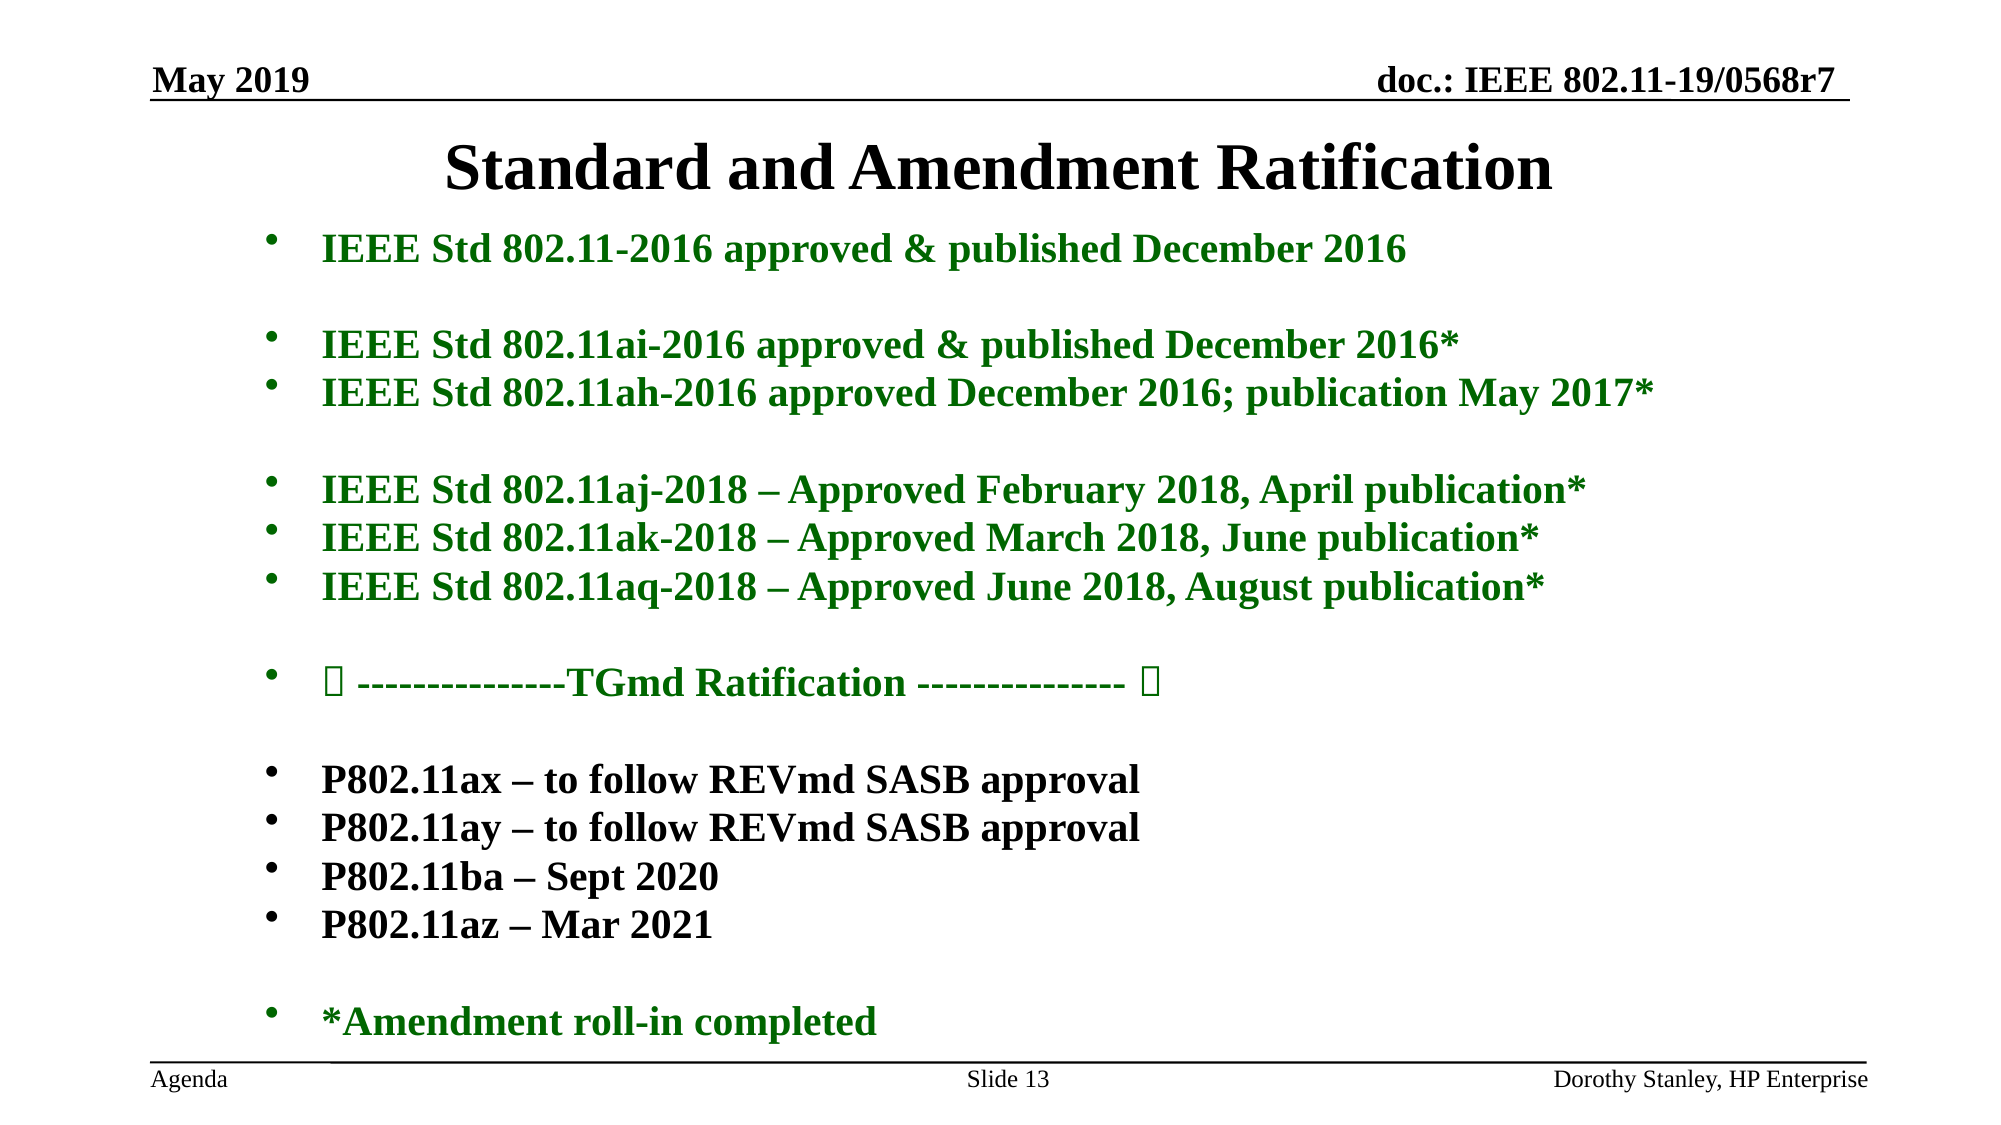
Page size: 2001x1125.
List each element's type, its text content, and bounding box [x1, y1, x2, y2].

title Standard and Amendment Ratification [362, 75, 1638, 222]
slide_number Slide 13 [966, 1078, 1051, 1093]
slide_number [152, 54, 567, 100]
list IEEE Std 802.11-2016 approved & published December 2016 IEEE Std 802.11ai-2016 approved & published December 2016* IEEE Std 802.11ah-2016 approved December 2016; publication May 2017* IEEE Std 802.11aj-2018 – Approved February 2018, April publication* IEEE Std 802.11ak-2018 – Approved March 2018, June publication* IEEE Std 802.11aq-2018 – Approved June 2018, August publication*  ---------------TGmd Ratification ---------------  P802.11ax – to follow REVmd SASB approval P802.11ay – to follow REVmd SASB approval P802.11ba – Sept 2020 P802.11az – Mar 2021 *Amendment roll-in completed [249, 222, 1800, 1078]
footer Dorothy Stanley, HP Enterprise [1549, 1062, 1869, 1093]
